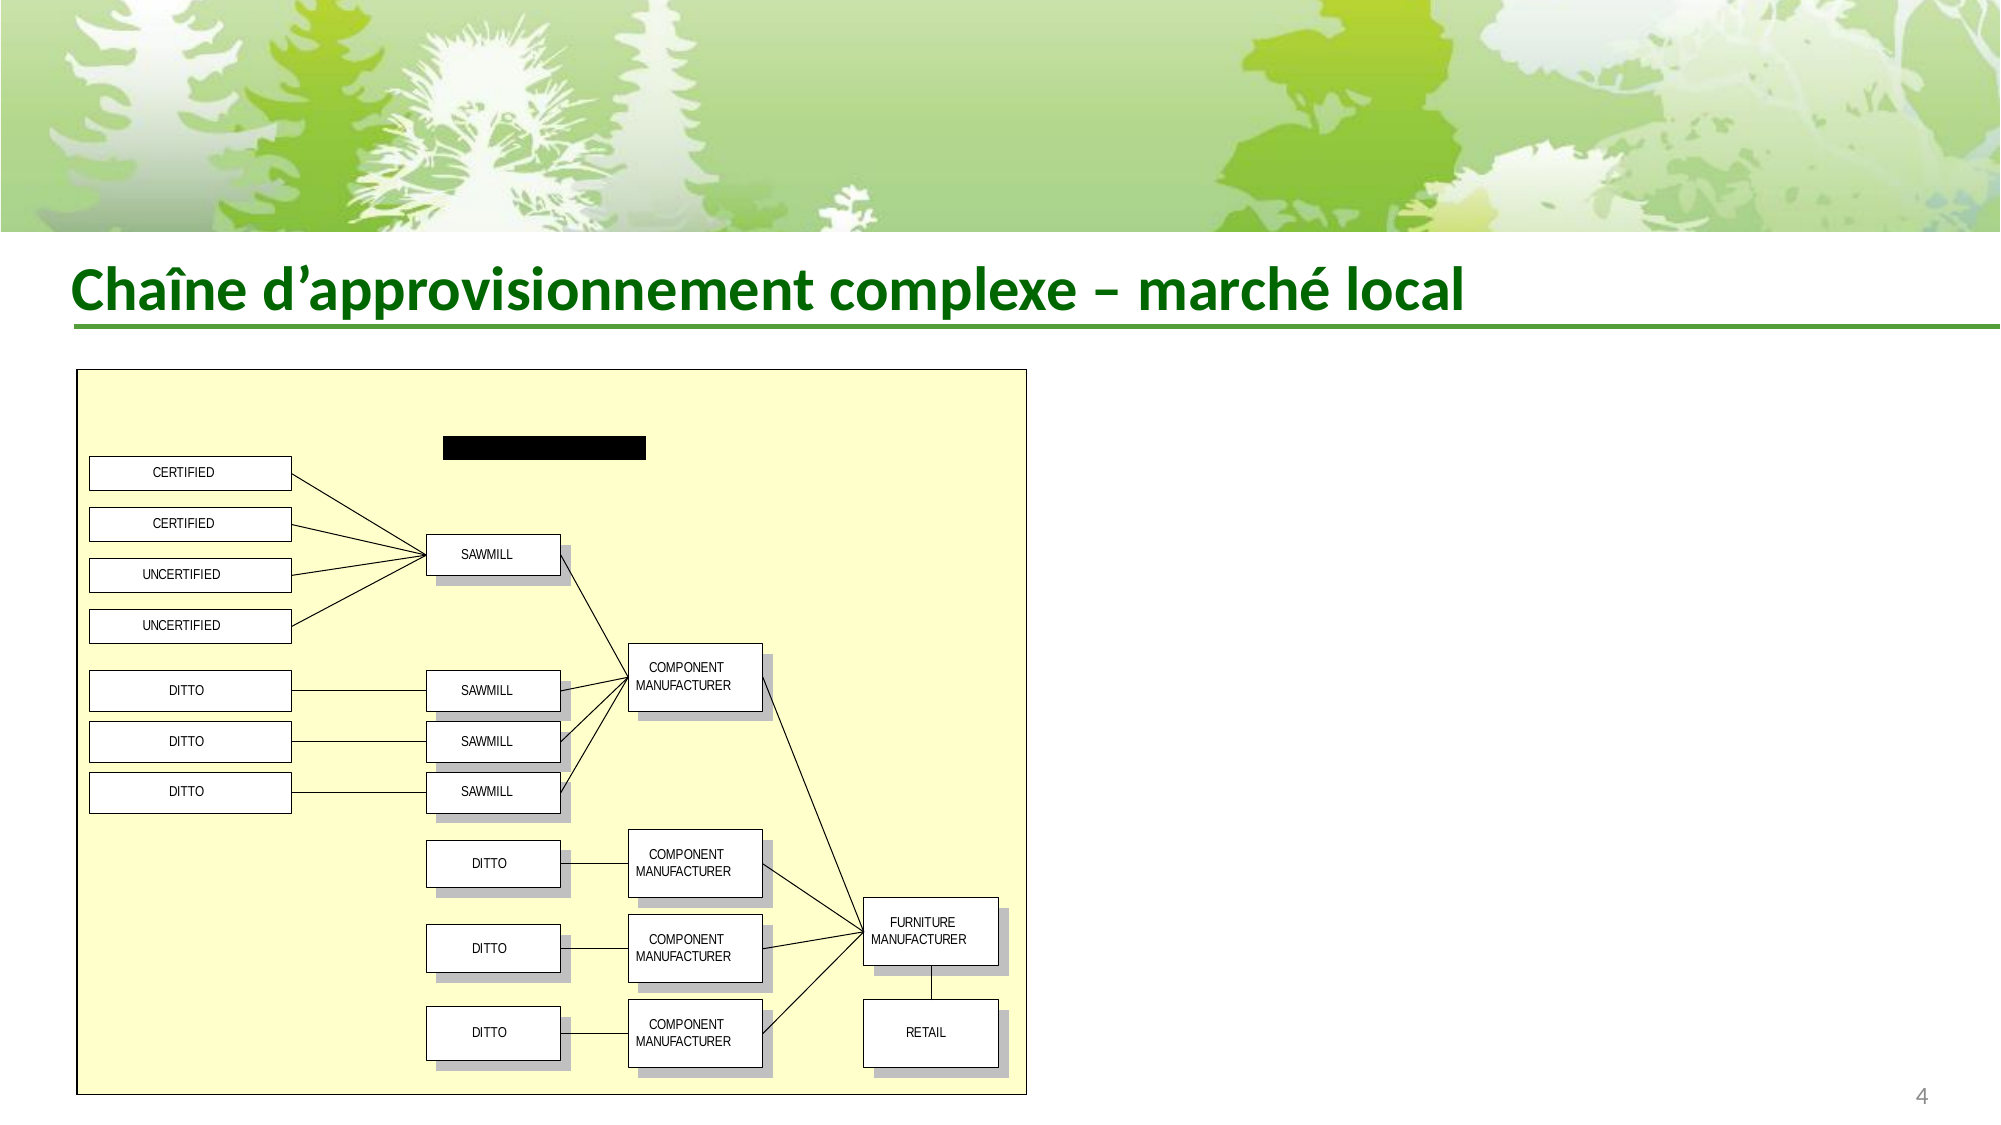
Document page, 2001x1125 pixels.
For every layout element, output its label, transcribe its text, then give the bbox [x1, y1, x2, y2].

picture [0, 0, 2000, 232]
slide_number 4 [1493, 1065, 1944, 1125]
title Chaîne d’approvisionnement complexe – marché local [56, 181, 1782, 399]
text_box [76, 369, 1027, 1095]
